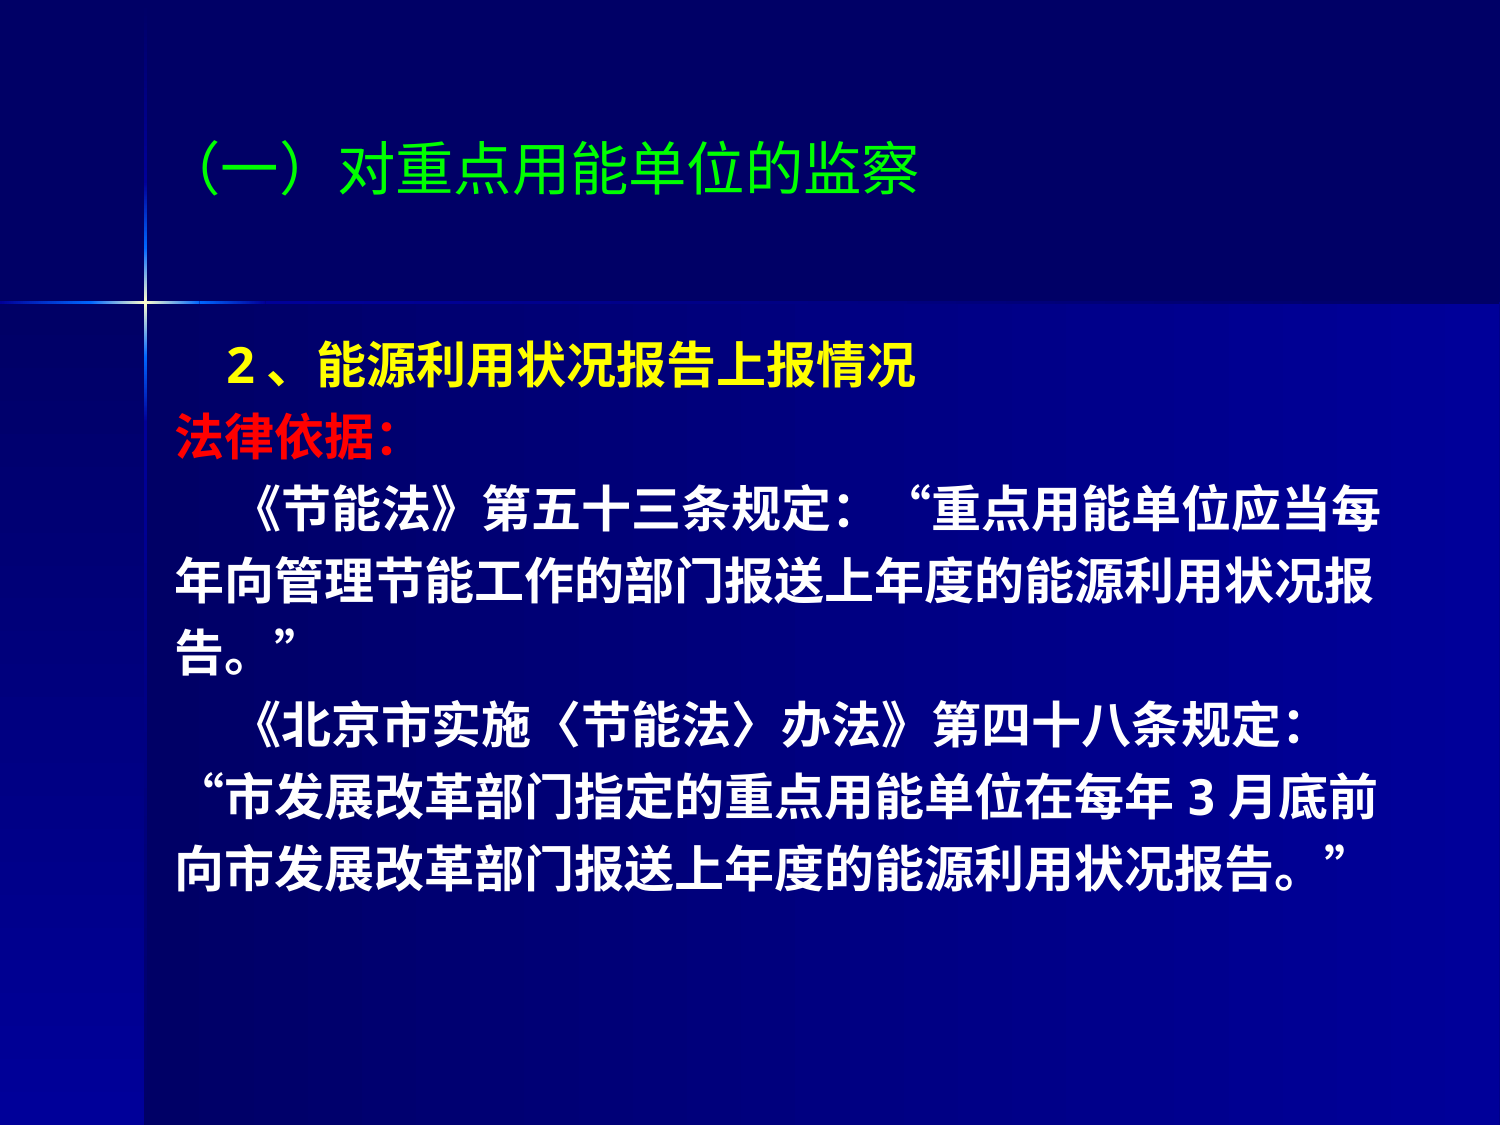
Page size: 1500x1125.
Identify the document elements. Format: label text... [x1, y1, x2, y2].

list 2、能源利用状况报告上报情况 法律依据： 《节能法》第五十三条规定：“重点用能单位应当每年向管理节能工作的部门报送上年度的能源利用状况报告。” 《北京市实施〈节能法〉办法》第四十八条规定：“市发展改革部门指定的重点用能单位在每年3月底前向市发展改革部门报送上年度的能源利用状况报告。” [159, 314, 1436, 1059]
title （一）对重点用能单位的监察 [147, 49, 1413, 286]
